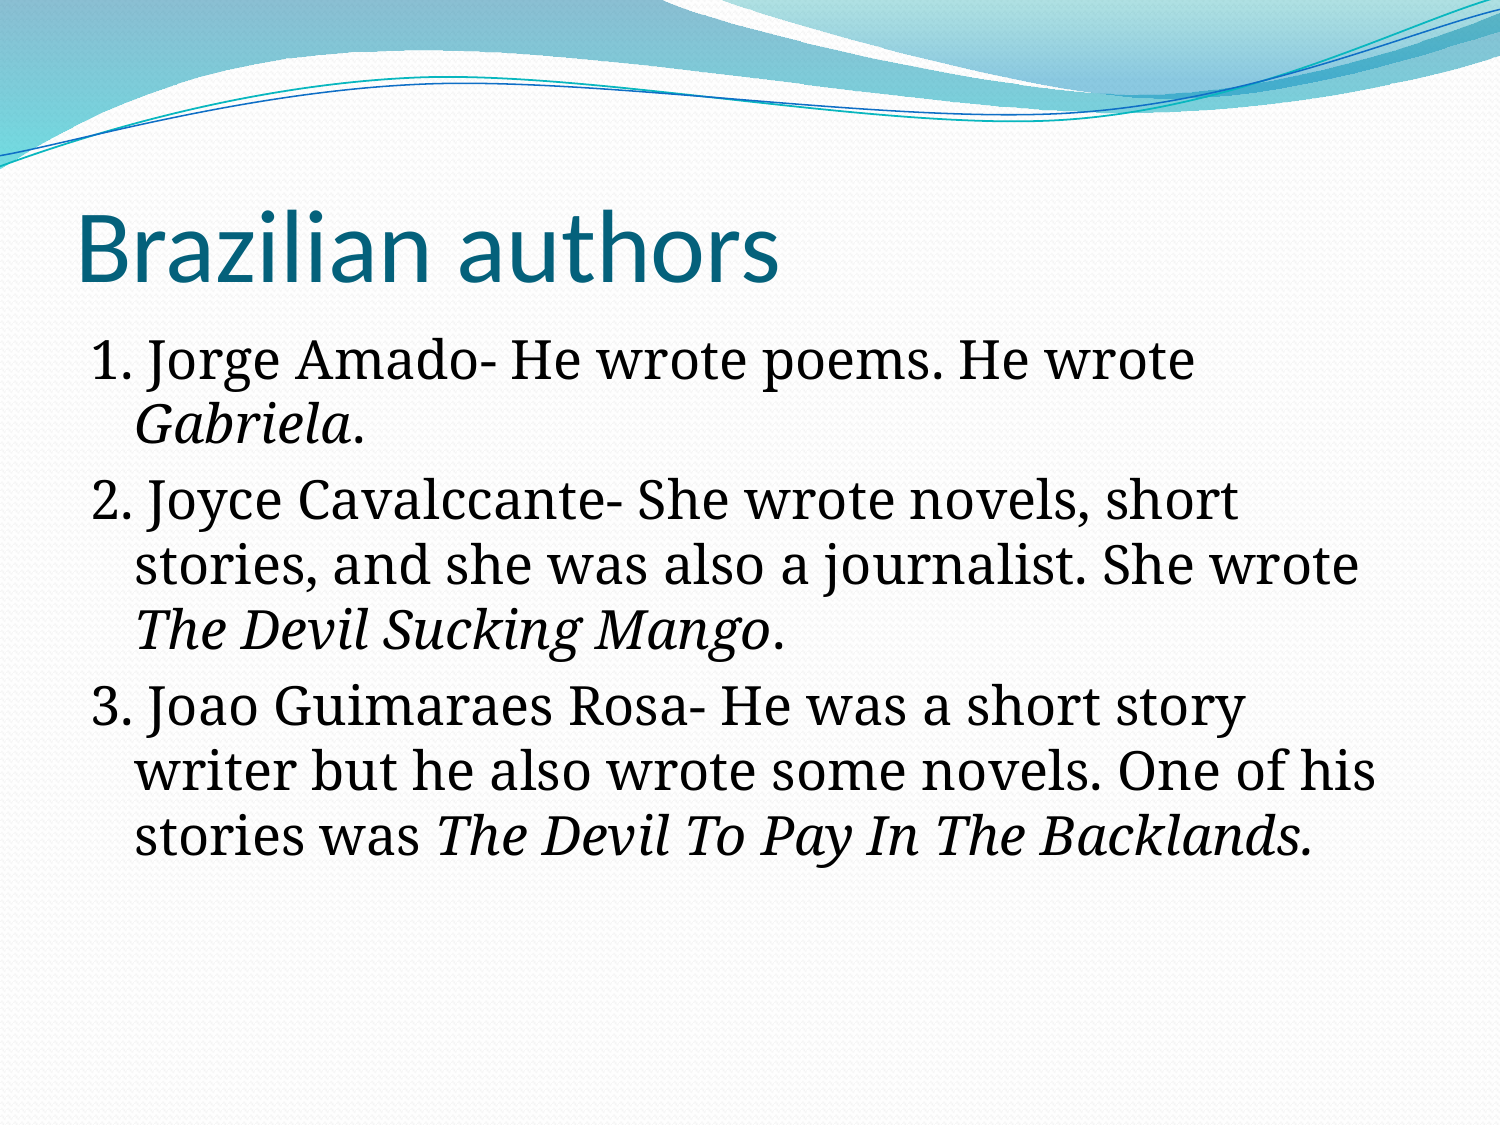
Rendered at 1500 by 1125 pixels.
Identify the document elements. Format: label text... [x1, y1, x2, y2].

list 1. Jorge Amado- He wrote poems. He wrote Gabriela. 2. Joyce Cavalccante- She wrote novels, short stories, and she was also a journalist. She wrote The Devil Sucking Mango. 3. Joao Guimaraes Rosa- He was a short story writer but he also wrote some novels. One of his stories was The Devil To Pay In The Backlands. [74, 317, 1426, 1038]
title Brazilian authors [74, 115, 1426, 304]
